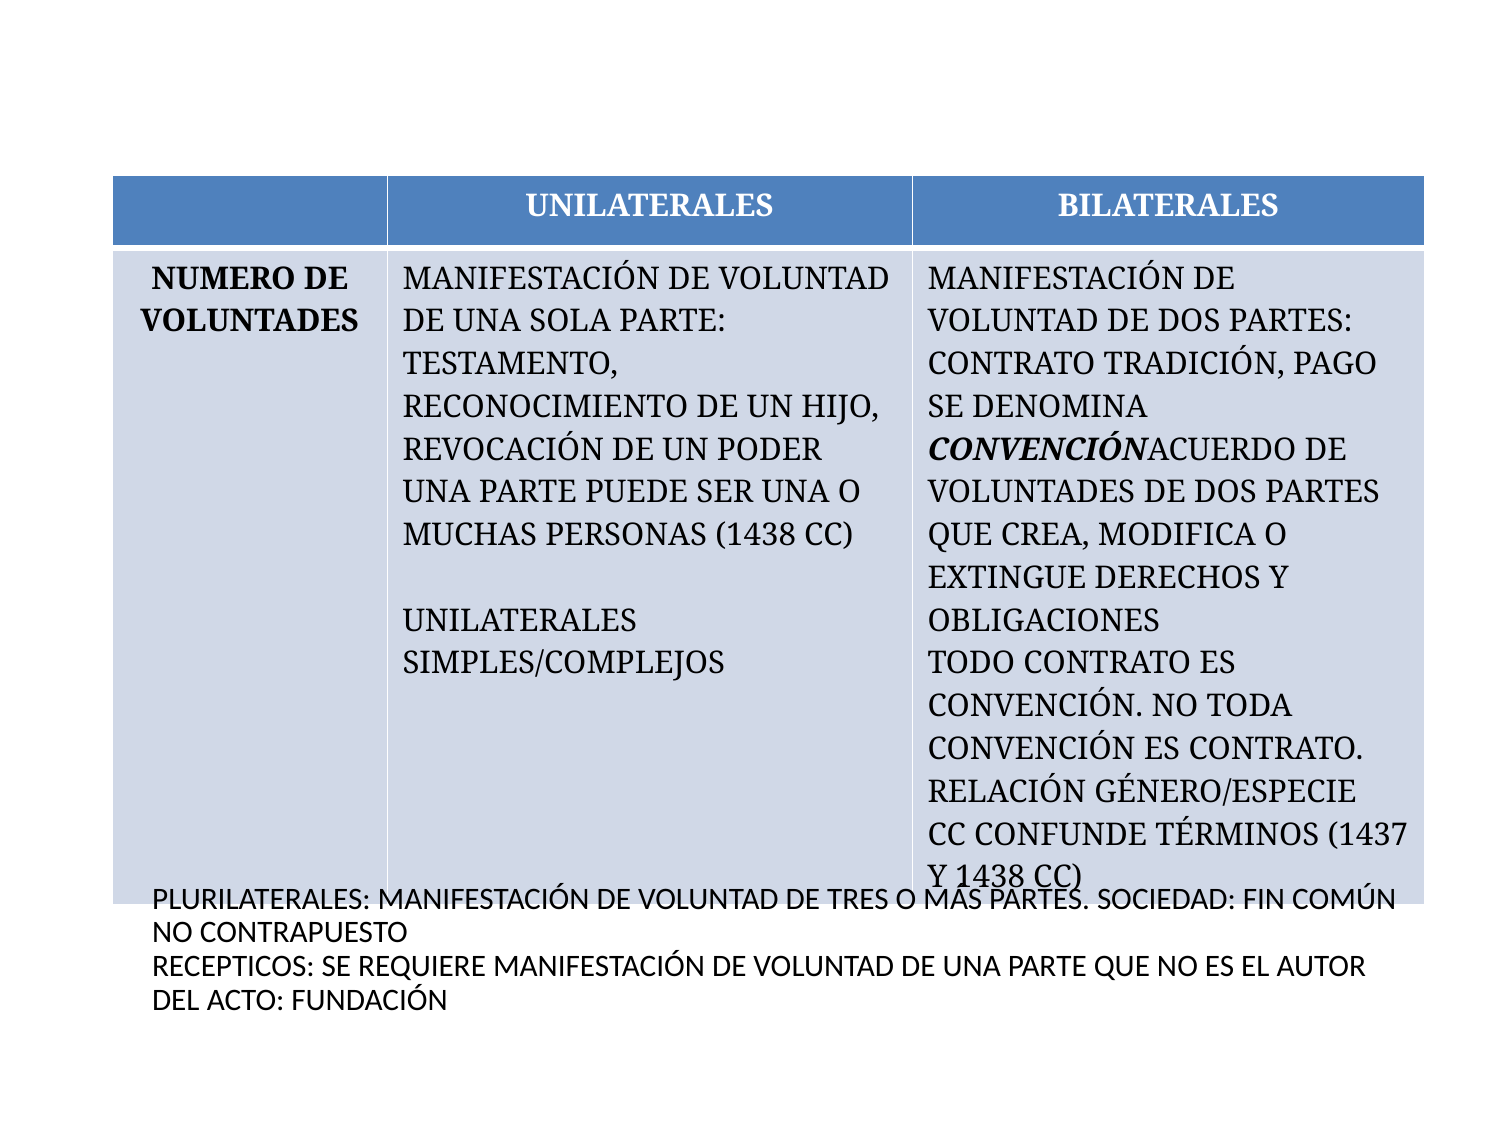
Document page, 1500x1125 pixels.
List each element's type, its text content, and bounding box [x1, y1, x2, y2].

table_cell MANIFESTACIÓN DE VOLUNTAD DE DOS PARTES: CONTRATO TRADICIÓN, PAGO SE DENOMINA CONVENCIÓNACUERDO DE VOLUNTADES DE DOS PARTES QUE CREA, MODIFICA O EXTINGUE DERECHOS Y OBLIGACIONES TODO CONTRATO ES CONVENCIÓN. NO TODA CONVENCIÓN ES CONTRATO. RELACIÓN GÉNERO/ESPECIE CC CONFUNDE TÉRMINOS (1437 Y 1438 CC) [913, 251, 1424, 874]
table_header [113, 176, 387, 245]
table_cell NUMERO DE VOLUNTADES [113, 251, 387, 904]
table_header BILATERALES [913, 176, 1424, 245]
table_header UNILATERALES [388, 176, 912, 245]
table_cell MANIFESTACIÓN DE VOLUNTAD DE UNA SOLA PARTE: TESTAMENTO, RECONOCIMIENTO DE UN HIJO, REVOCACIÓN DE UN PODER UNA PARTE PUEDE SER UNA O MUCHAS PERSONAS (1438 CC) UNILATERALES SIMPLES/COMPLEJOS [388, 251, 912, 874]
text_box PLURILATERALES: MANIFESTACIÓN DE VOLUNTAD DE TRES O MÁS PARTES. SOCIEDAD: FIN COMÚN NO CONTRAPUESTO RECEPTICOS: SE REQUIERE MANIFESTACIÓN DE VOLUNTAD DE UNA PARTE QUE NO ES EL AUTOR DEL ACTO: FUNDACIÓN [137, 874, 1425, 1025]
